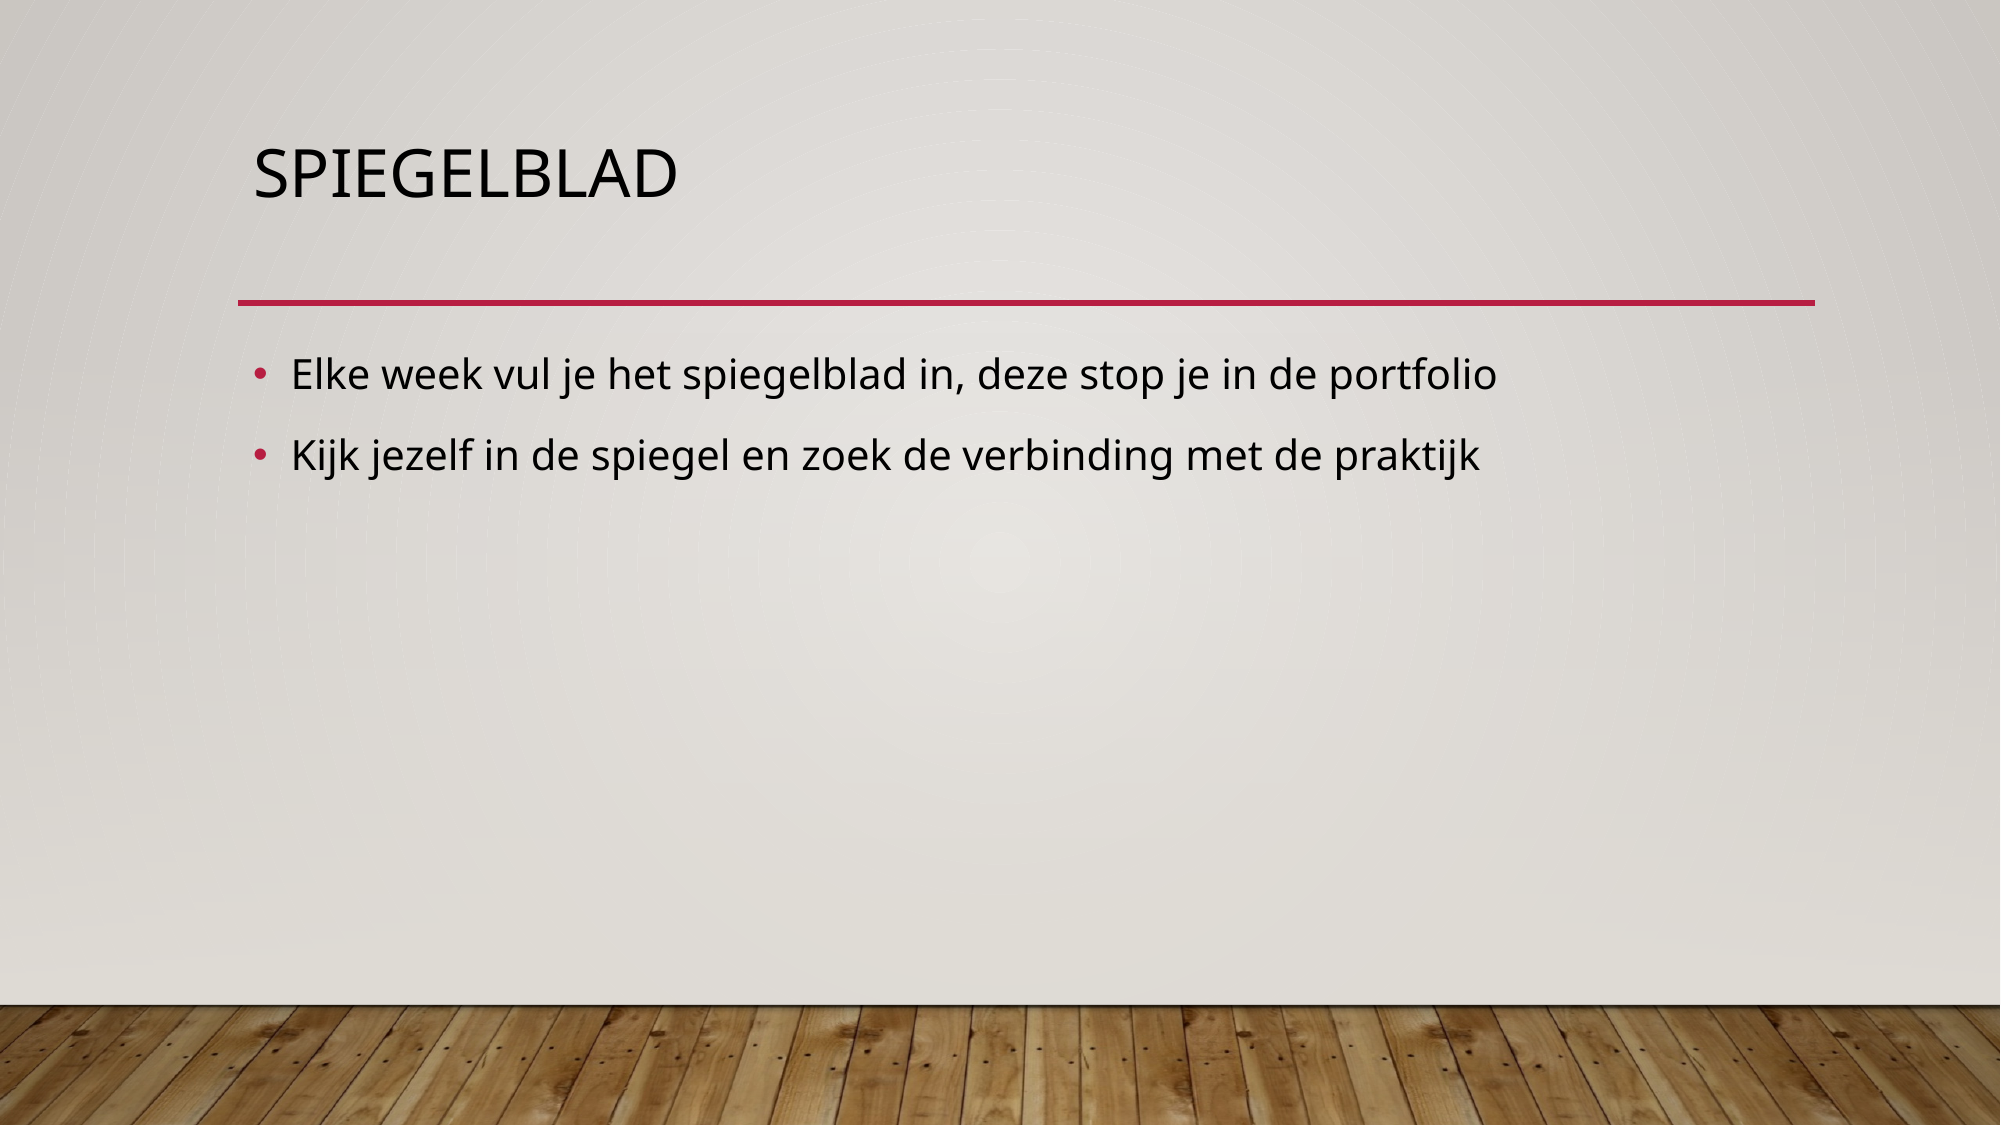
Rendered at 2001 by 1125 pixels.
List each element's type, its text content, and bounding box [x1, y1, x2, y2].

list Elke week vul je het spiegelblad in, deze stop je in de portfolio Kijk jezelf in de spiegel en zoek de verbinding met de praktijk [238, 330, 1814, 897]
title Spiegelblad [238, 131, 1814, 305]
picture [0, 1005, 2000, 1125]
